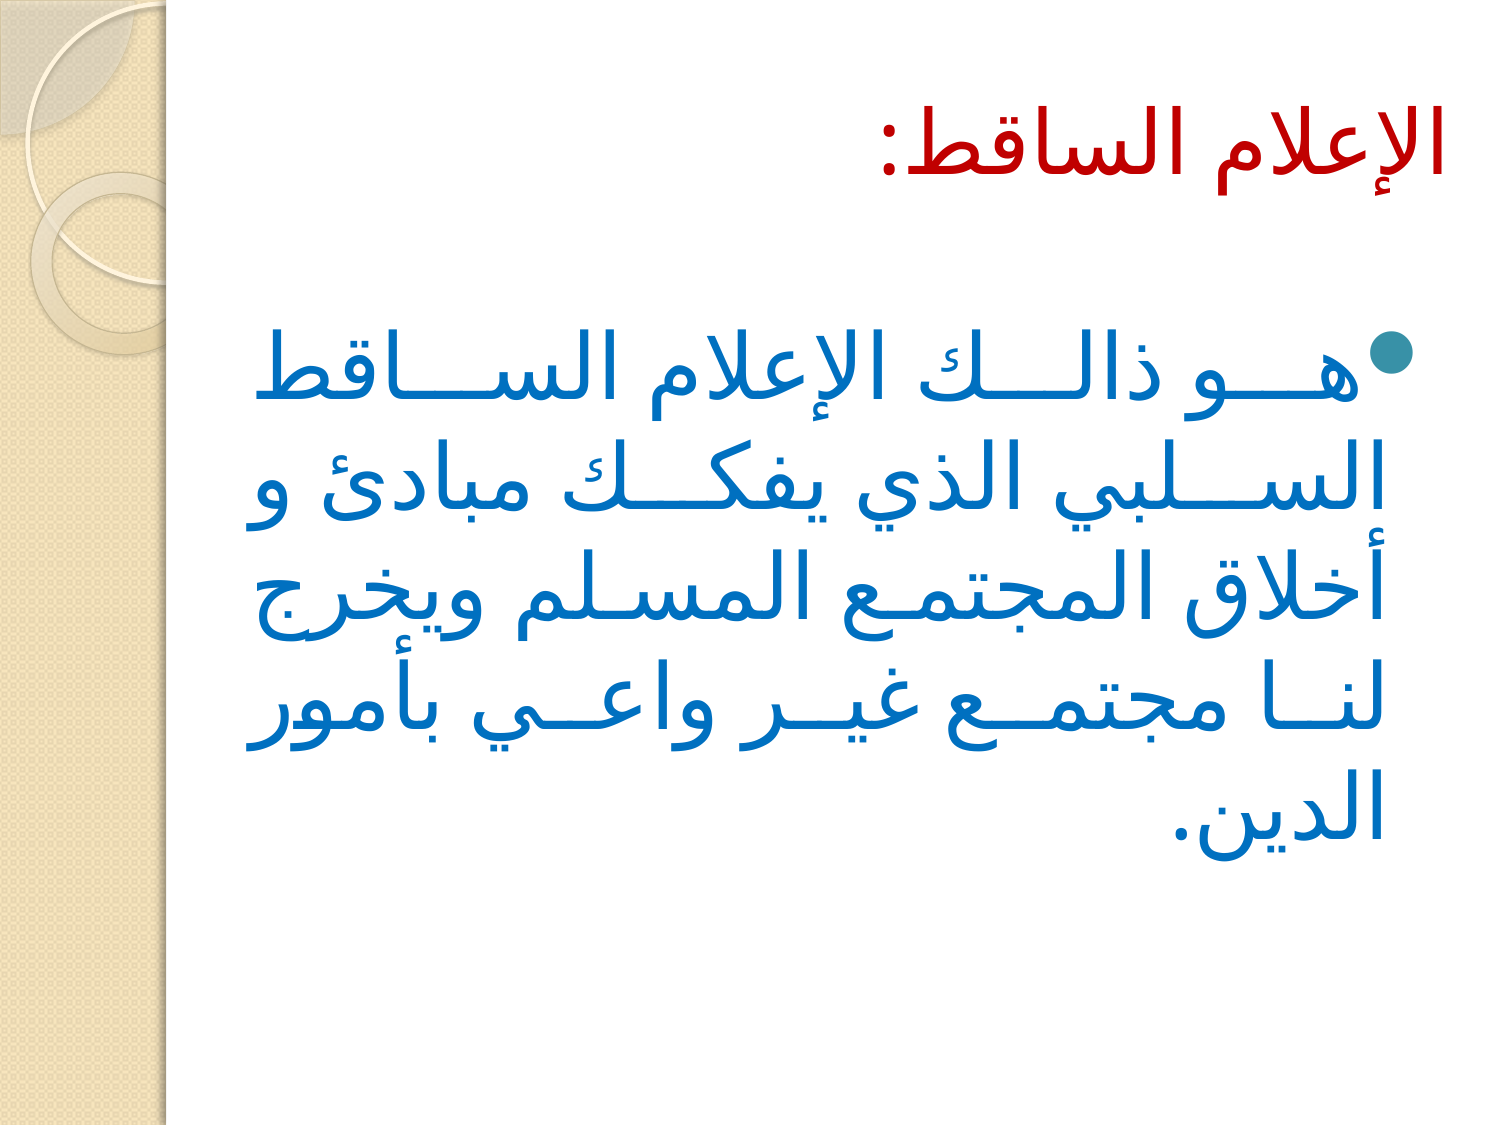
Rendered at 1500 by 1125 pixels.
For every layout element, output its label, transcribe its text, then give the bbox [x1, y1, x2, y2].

title الإعلام الساقط: [235, 45, 1466, 233]
list هو ذالك الإعلام الساقط السلبي الذي يفكك مبادئ و أخلاق المجتمع المسلم ويخرج لنا مجتمع غير واعي بأمور الدين. [235, 299, 1466, 1025]
